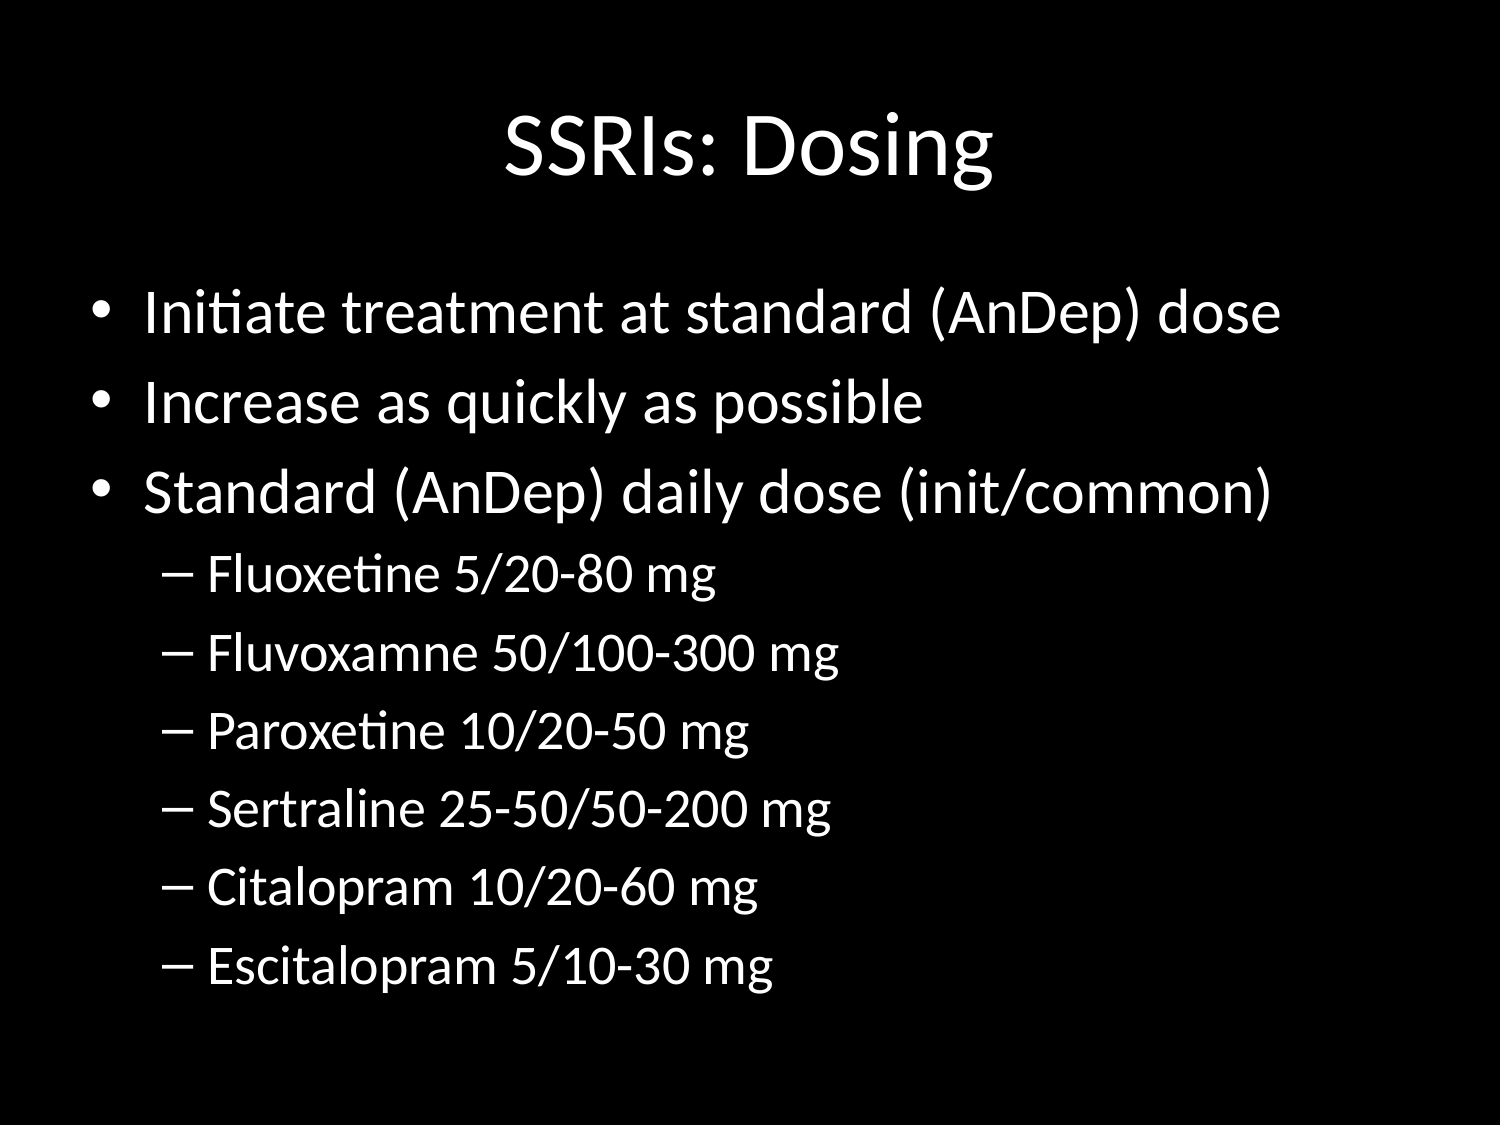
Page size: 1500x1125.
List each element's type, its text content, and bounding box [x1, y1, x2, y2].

list Initiate treatment at standard (AnDep) dose Increase as quickly as possible Standard (AnDep) daily dose (init/common) Fluoxetine 5/20-80 mg Fluvoxamne 50/100-300 mg Paroxetine 10/20-50 mg Sertraline 25-50/50-200 mg Citalopram 10/20-60 mg Escitalopram 5/10-30 mg [75, 262, 1425, 1005]
title SSRIs: Dosing [75, 45, 1425, 233]
